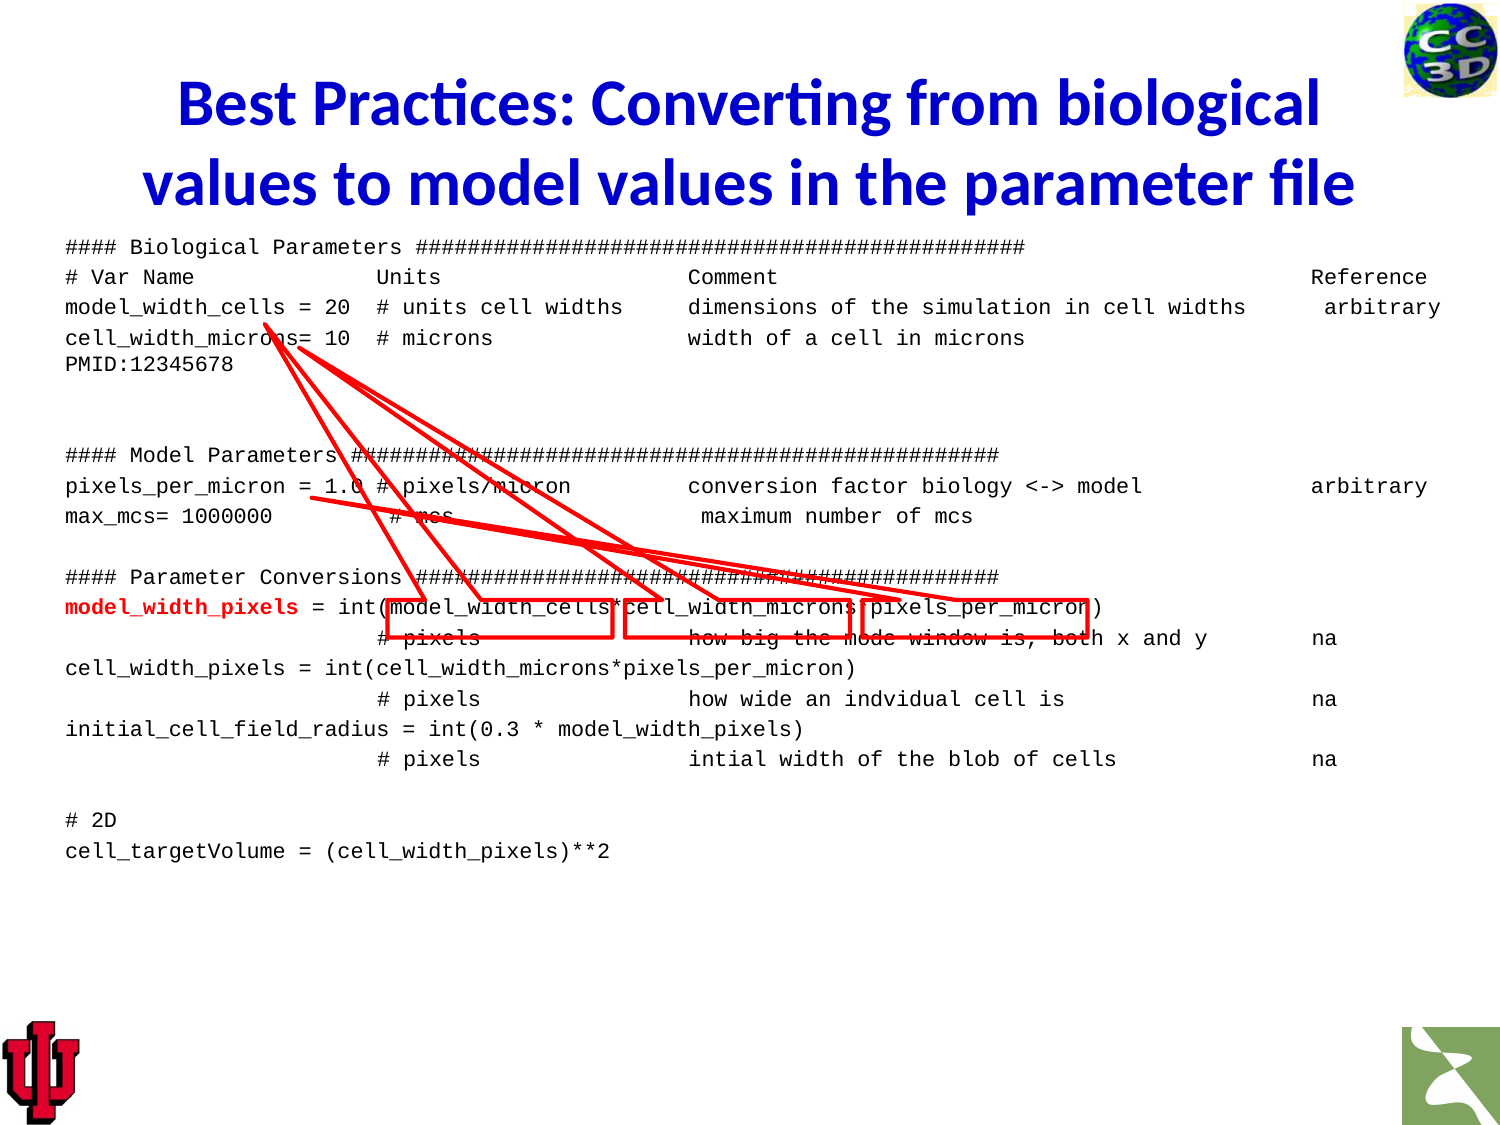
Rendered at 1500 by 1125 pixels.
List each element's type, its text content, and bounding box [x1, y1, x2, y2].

title Best Practices: Converting from biological values to model values in the parameter file [75, 45, 1425, 224]
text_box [387, 599, 1088, 638]
picture [1402, 0, 1500, 102]
picture [0, 1020, 80, 1125]
picture [1402, 1027, 1500, 1125]
list #### Biological Parameters ############################################### # Var Name Units Comment Reference model_width_cells = 20 # units cell widths dimensions of the simulation in cell widths arbitrary cell_width_microns= 10 # microns width of a cell in microns PMID:12345678 #### Model Parameters ################################################## pixels_per_micron = 1.0 # pixels/micron conversion factor biology <-> model arbitrary max_mcs= 1000000 # mcs maximum number of mcs #### Parameter Conversions ############################################# model_width_pixels = int(model_width_cells*cell_width_microns*pixels_per_micron) # pixels how big the mode window is, both x and y na cell_width_pixels = int(cell_width_microns*pixels_per_micron) # pixels how wide an indvidual cell is na initial_cell_field_radius = int(0.3 * model_width_pixels) # pixels intial width of the blob of cells na # 2D cell_targetVolume = (cell_width_pixels)**2 [50, 224, 1475, 988]
